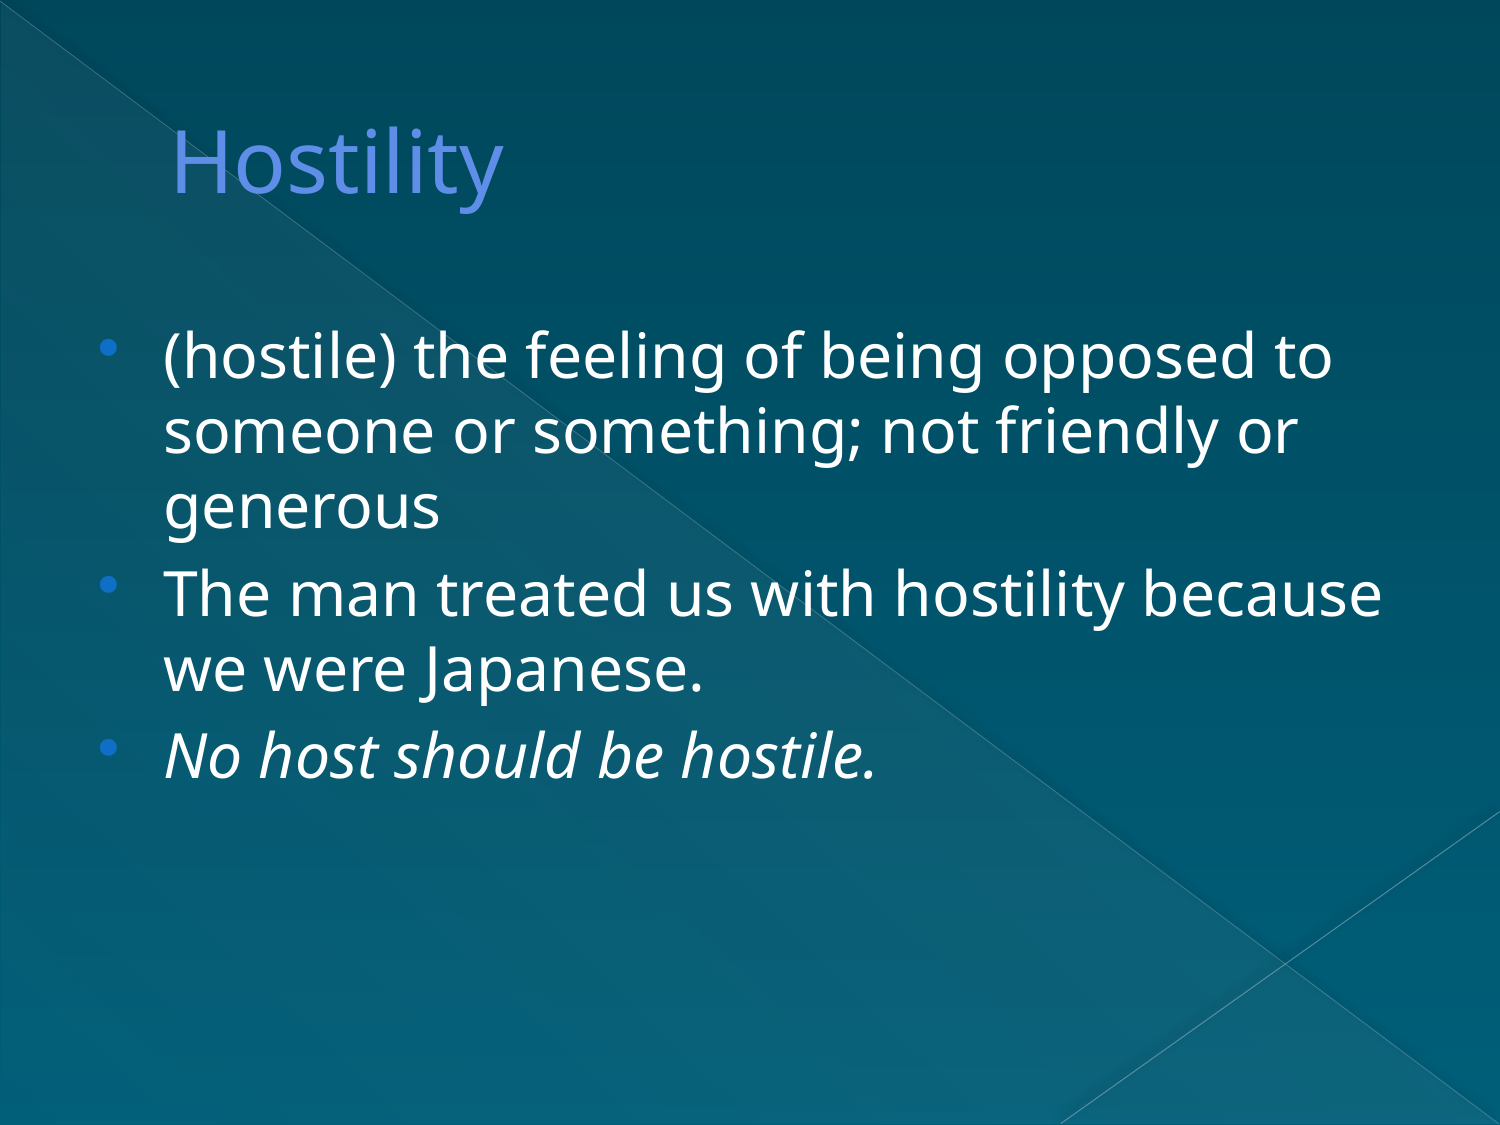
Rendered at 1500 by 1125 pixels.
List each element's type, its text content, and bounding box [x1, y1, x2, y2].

title Hostility [75, 43, 1425, 274]
list (hostile) the feeling of being opposed to someone or something; not friendly or generous The man treated us with hostility because we were Japanese. No host should be hostile. [75, 308, 1425, 1059]
